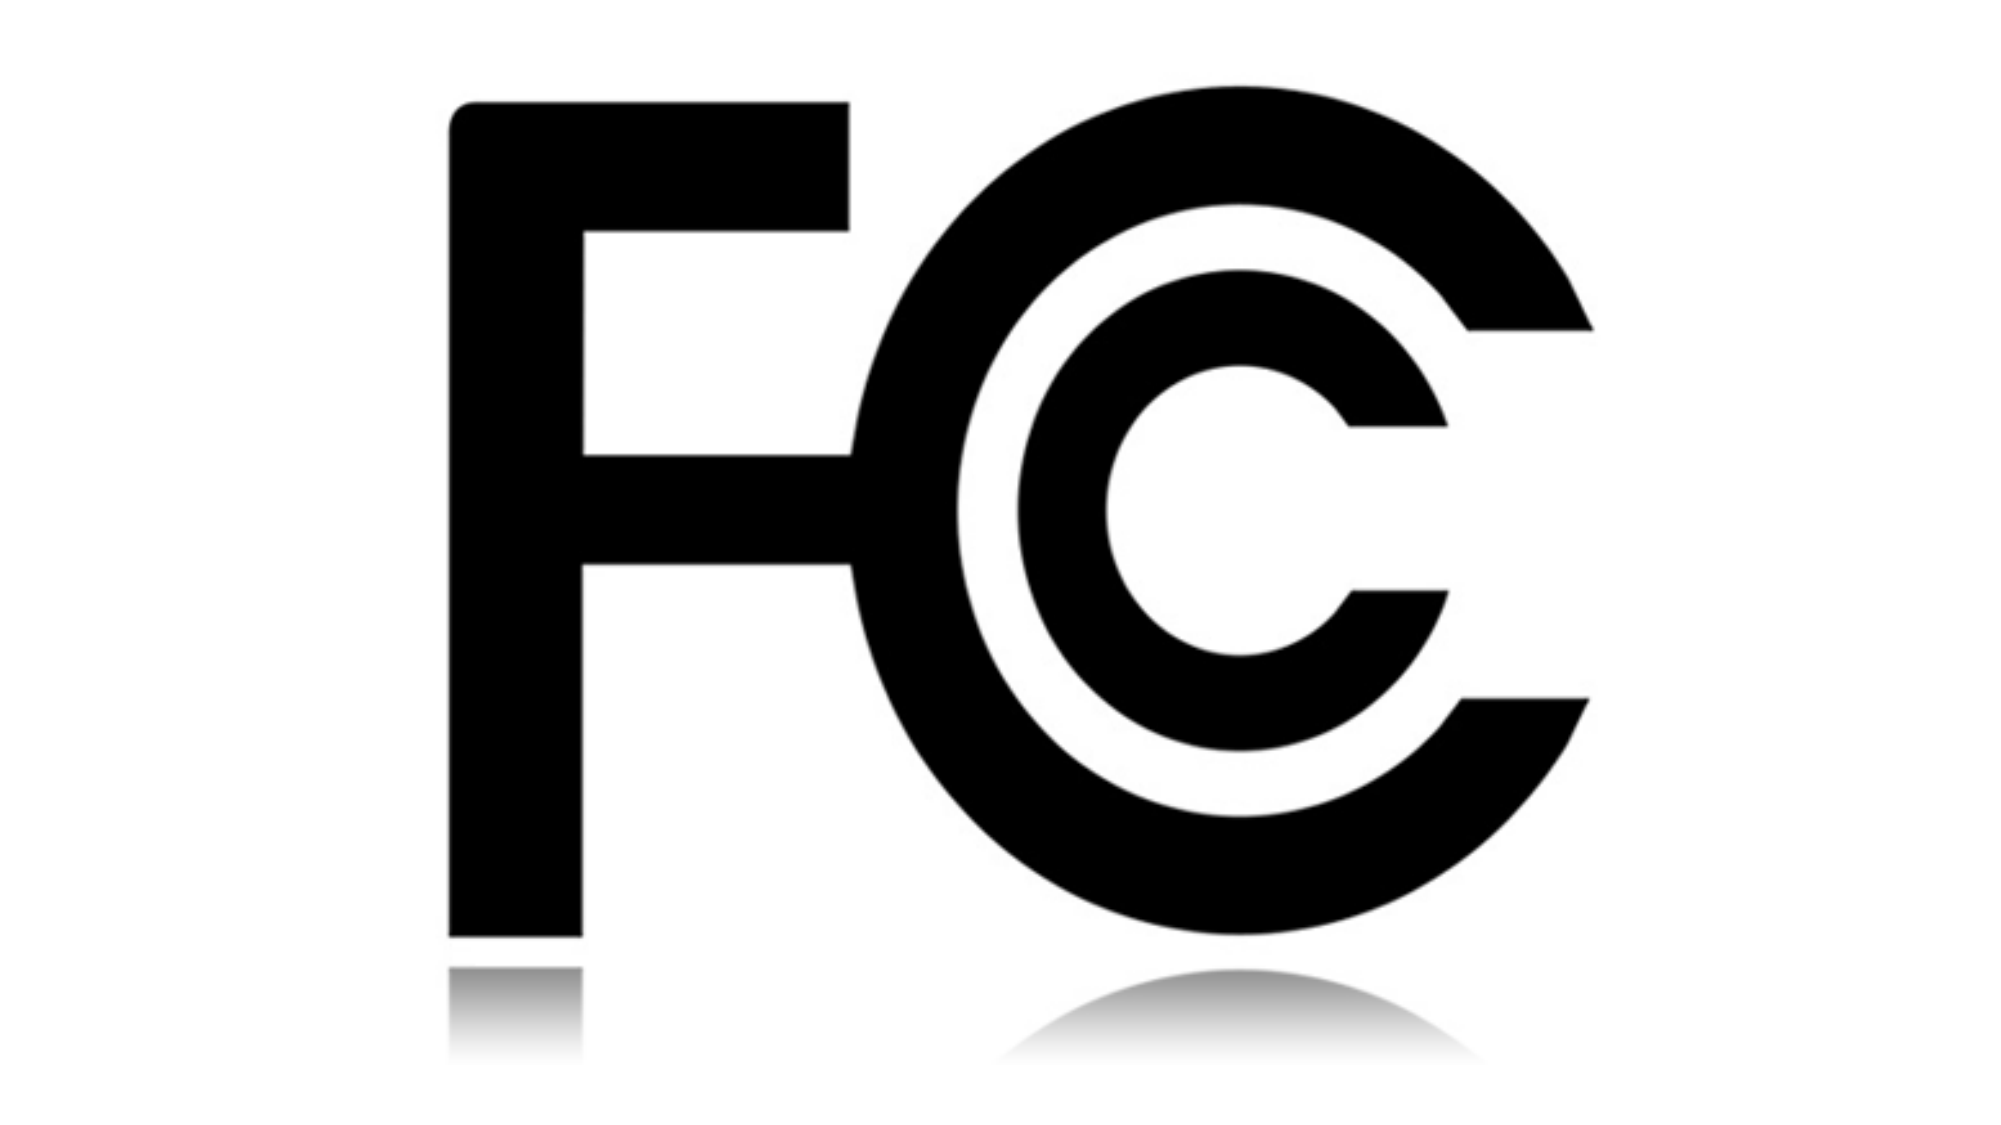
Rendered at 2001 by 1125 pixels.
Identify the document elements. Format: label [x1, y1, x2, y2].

picture [432, 51, 1603, 1065]
